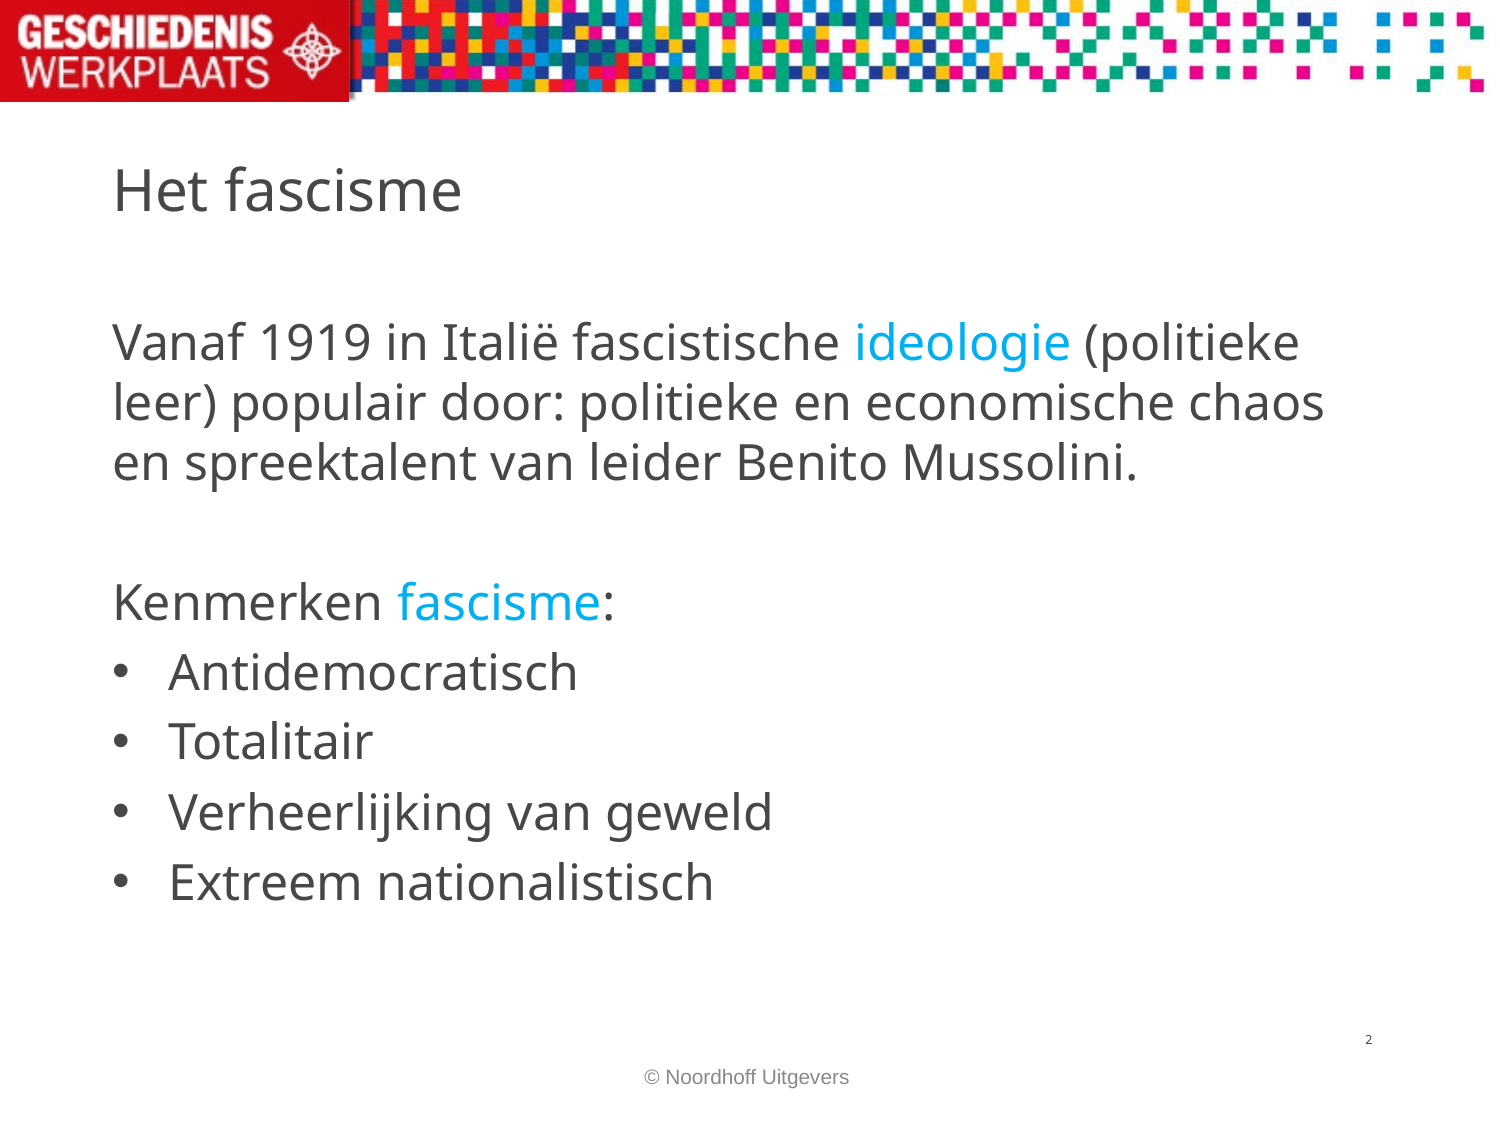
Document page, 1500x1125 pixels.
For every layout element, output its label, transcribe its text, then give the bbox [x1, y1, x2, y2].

list Vanaf 1919 in Italië fascistische ideologie (politieke leer) populair door: politieke en economische chaos en spreektalent van leider Benito Mussolini. Kenmerken fascisme: Antidemocratisch Totalitair Verheerlijking van geweld Extreem nationalistisch [112, 302, 1409, 988]
slide_number 2 [1325, 1025, 1388, 1063]
title Het fascisme [112, 145, 1401, 256]
text_box © Noordhoff Uitgevers [512, 1045, 988, 1106]
picture [0, 0, 1500, 1125]
